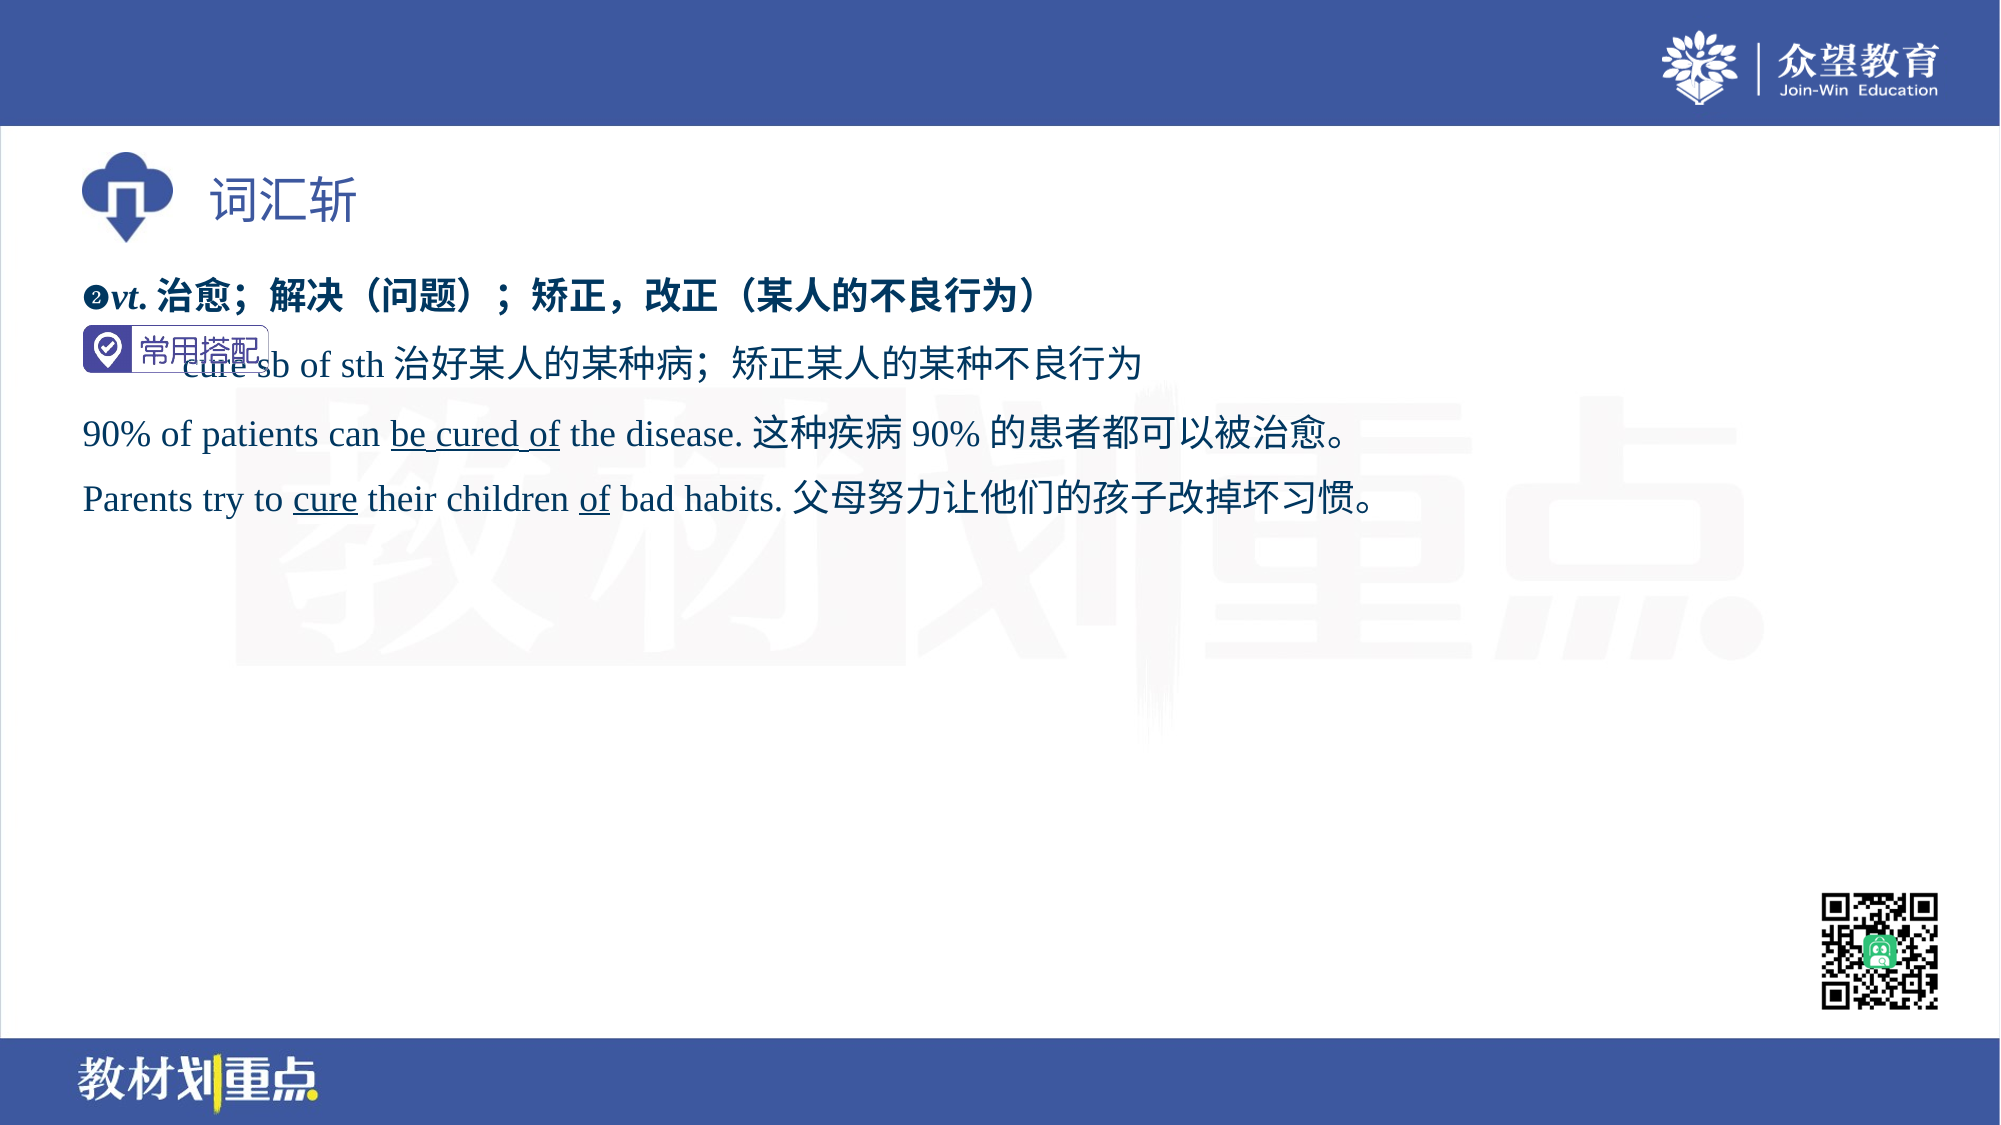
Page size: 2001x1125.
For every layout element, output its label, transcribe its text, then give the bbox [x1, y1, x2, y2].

text_box ❷vt.治愈；解决（问题）；矫正，改正（某人的不良行为） cure sb of sth治好某人的某种病；矫正某人的某种不良行为 90% of patients can be cured of the disease.这种疾病90%的患者都可以被治愈。 Parents try to cure their children of bad habits.父母努力让他们的孩子改掉坏习惯。 [82, 247, 1817, 512]
picture [0, 0, 2000, 1125]
